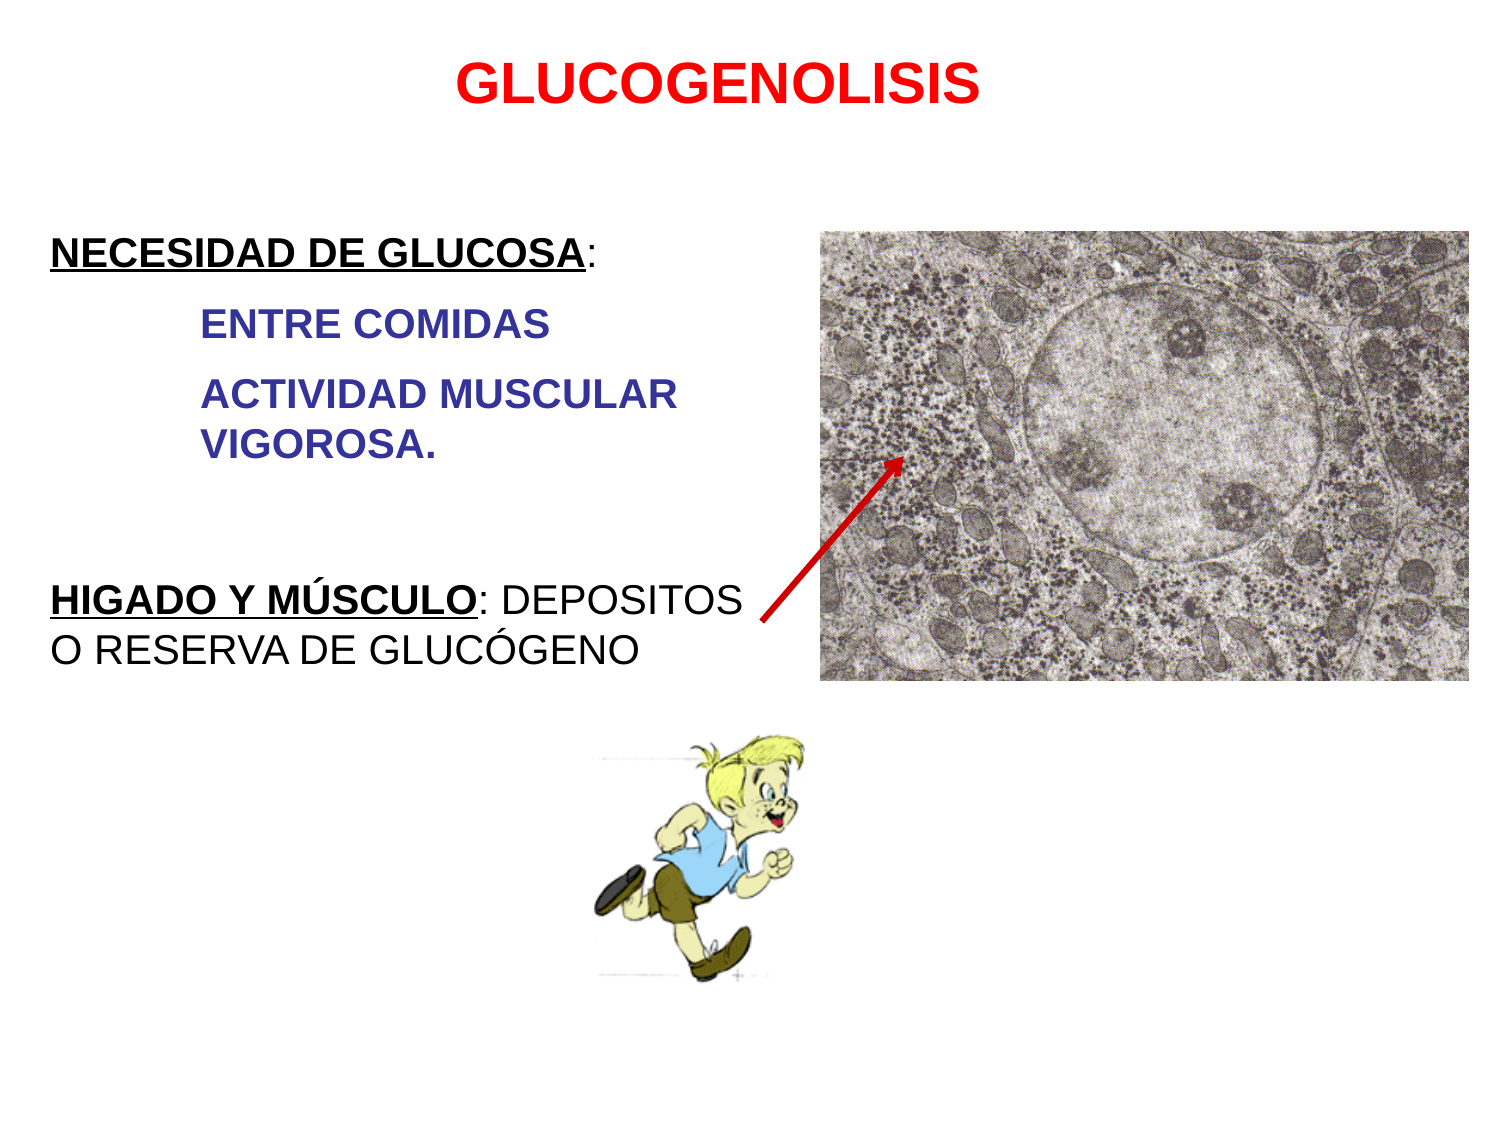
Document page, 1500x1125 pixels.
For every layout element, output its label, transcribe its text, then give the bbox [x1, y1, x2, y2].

text_box GLUCOGENOLISIS [440, 37, 997, 123]
text_box NECESIDAD DE GLUCOSA: ENTRE COMIDAS ACTIVIDAD MUSCULAR VIGOROSA. HIGADO Y MÚSCULO: DEPOSITOS O RESERVA DE GLUCÓGENO [35, 137, 774, 823]
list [820, 231, 1470, 681]
picture [560, 715, 857, 990]
